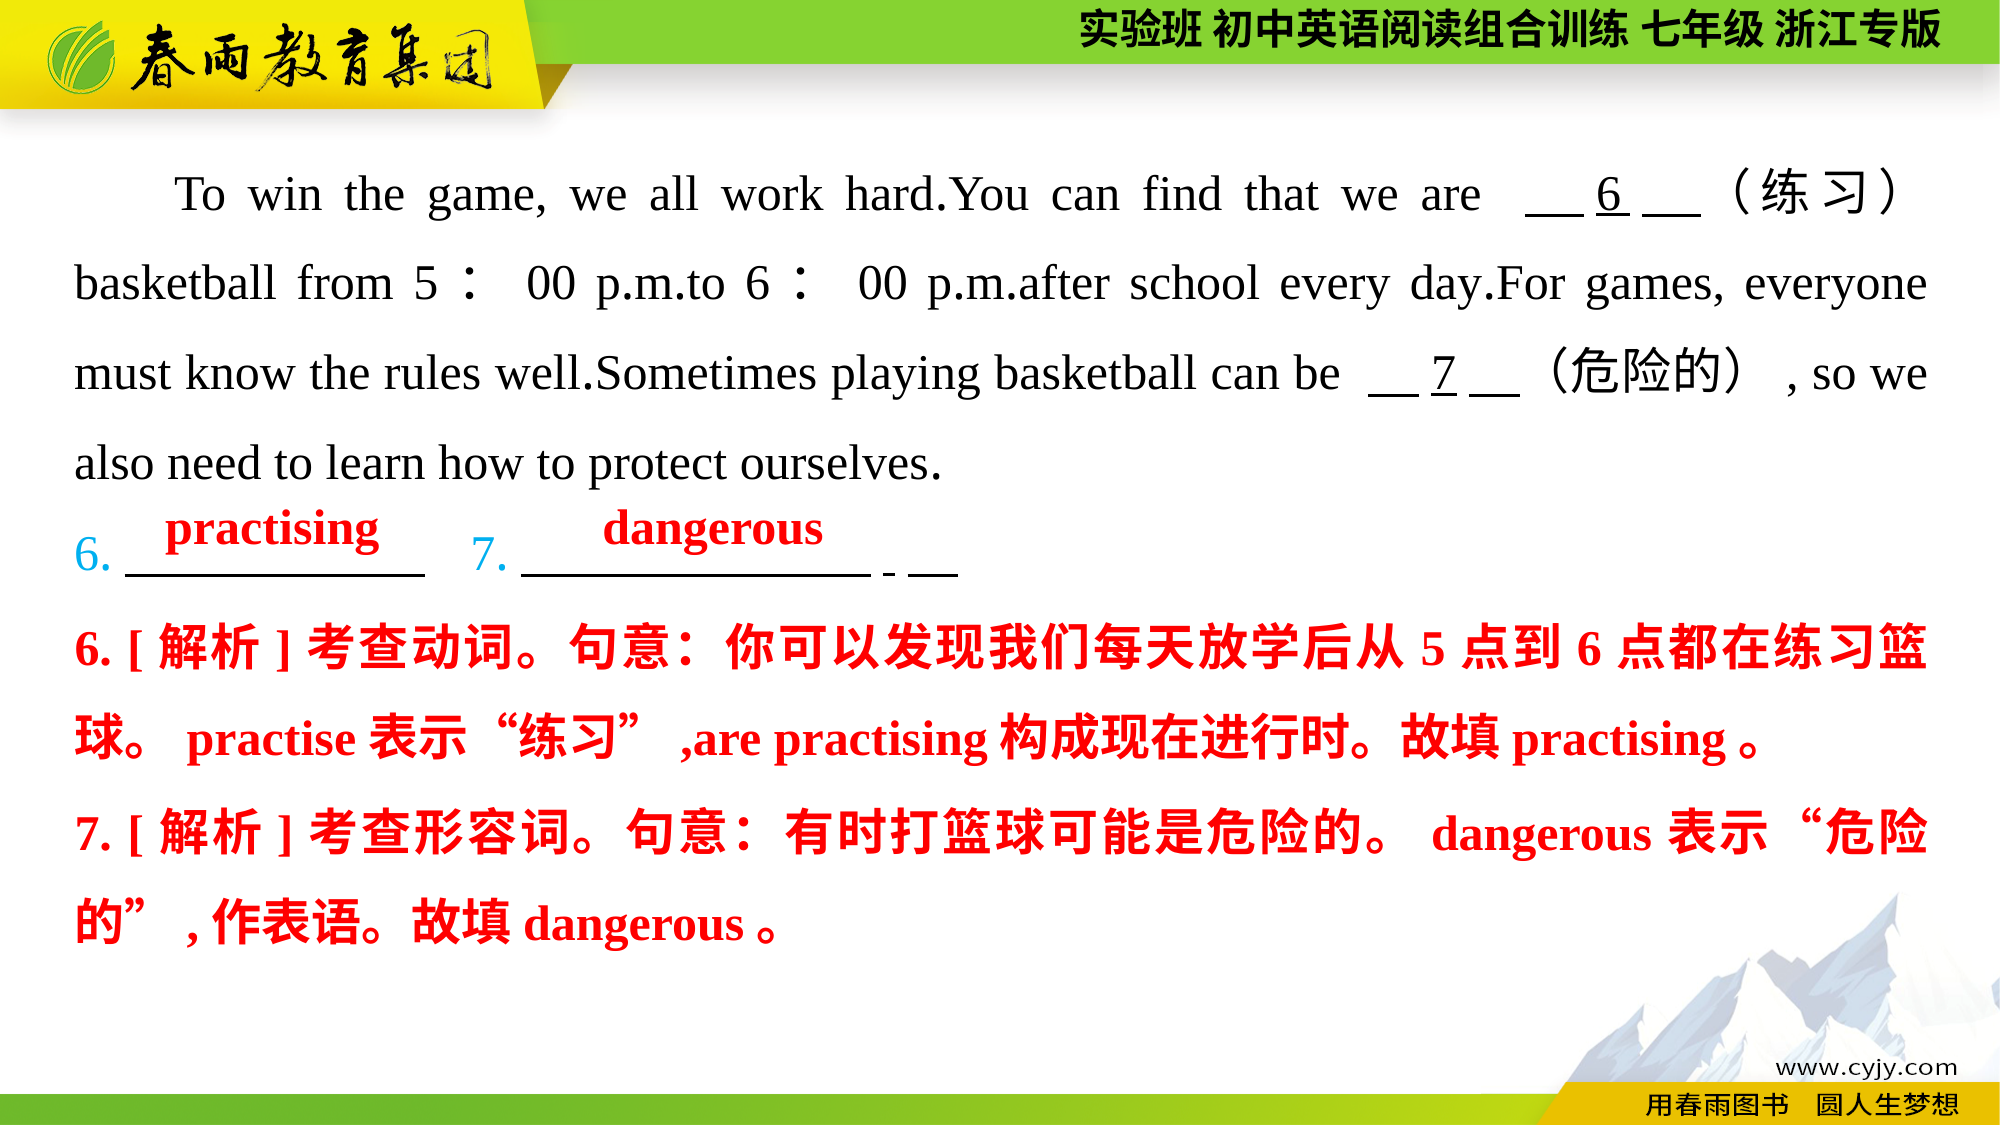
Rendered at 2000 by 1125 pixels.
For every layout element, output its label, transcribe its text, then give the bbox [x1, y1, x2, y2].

picture [0, 0, 2000, 1125]
text_box 7. [解析]考查形容词。句意：有时打篮球可能是危险的。dangerous表示“危险的”,作表语。故填dangerous。 [59, 763, 1944, 958]
text_box dangerous [587, 486, 839, 562]
text_box 6. [解析]考查动词。句意：你可以发现我们每天放学后从5点到6点都在练习篮球。practise表示“练习”,are practising构成现在进行时。故填practising。 [59, 578, 1944, 763]
text_box practising [150, 486, 395, 562]
list To win the game, we all work hard.You can find that we are 6 （练习） basketball from 5：00 p.m.to 6：00 p.m.after school every day.For games, everyone must know the rules well.Sometimes playing basketball can be 7 （危险的）, so we also need to learn how to protect ourselves. 6. 7. . [59, 122, 1944, 578]
